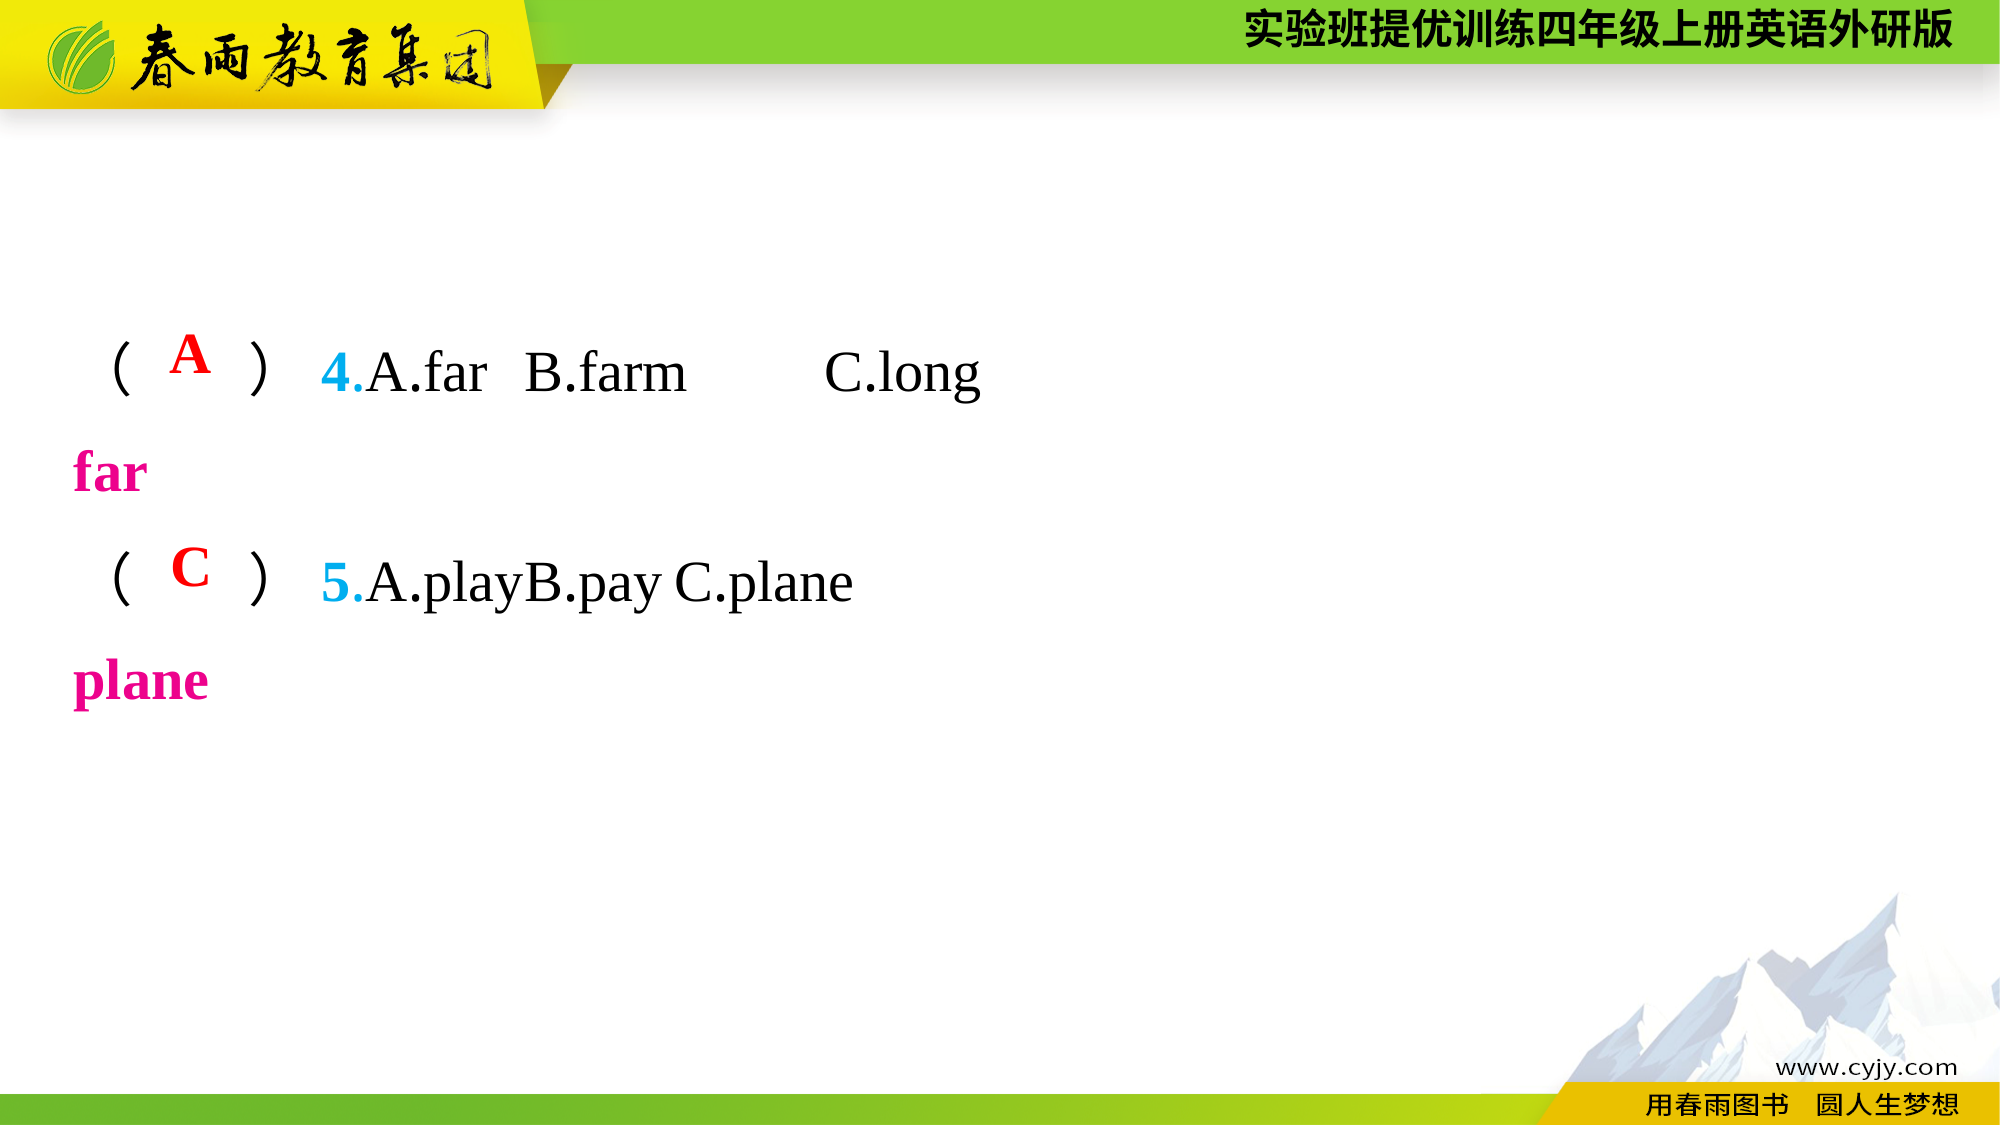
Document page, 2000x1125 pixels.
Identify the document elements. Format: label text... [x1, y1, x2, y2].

text_box C [155, 520, 228, 606]
text_box far [58, 390, 1944, 511]
list （ ）4.A.far B.farm C.long （ ）5.A.play B.pay C.plane [59, 290, 1944, 390]
text_box A [154, 307, 227, 393]
list （ ）4.A.far B.farm C.long （ ）5.A.play B.pay C.plane [59, 511, 1944, 624]
picture [0, 0, 2000, 1125]
text_box plane [58, 598, 1943, 719]
